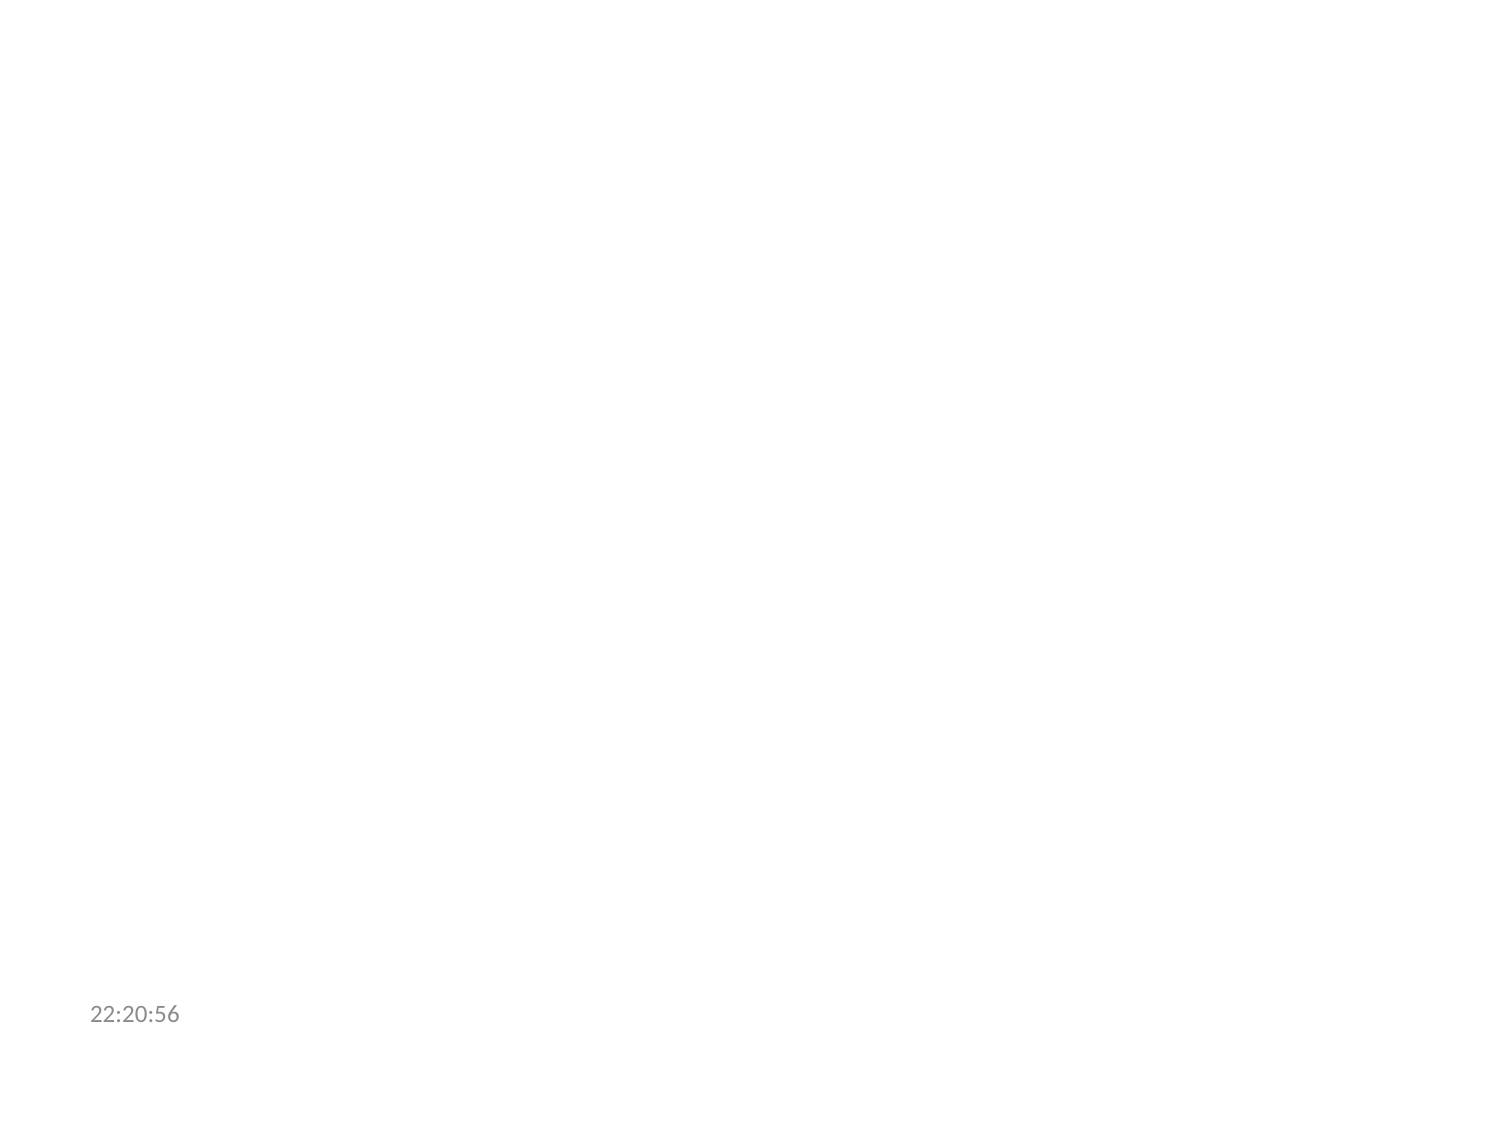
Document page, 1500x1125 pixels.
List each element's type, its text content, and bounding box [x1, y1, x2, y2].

text_box 15:35:09 [75, 982, 425, 1043]
